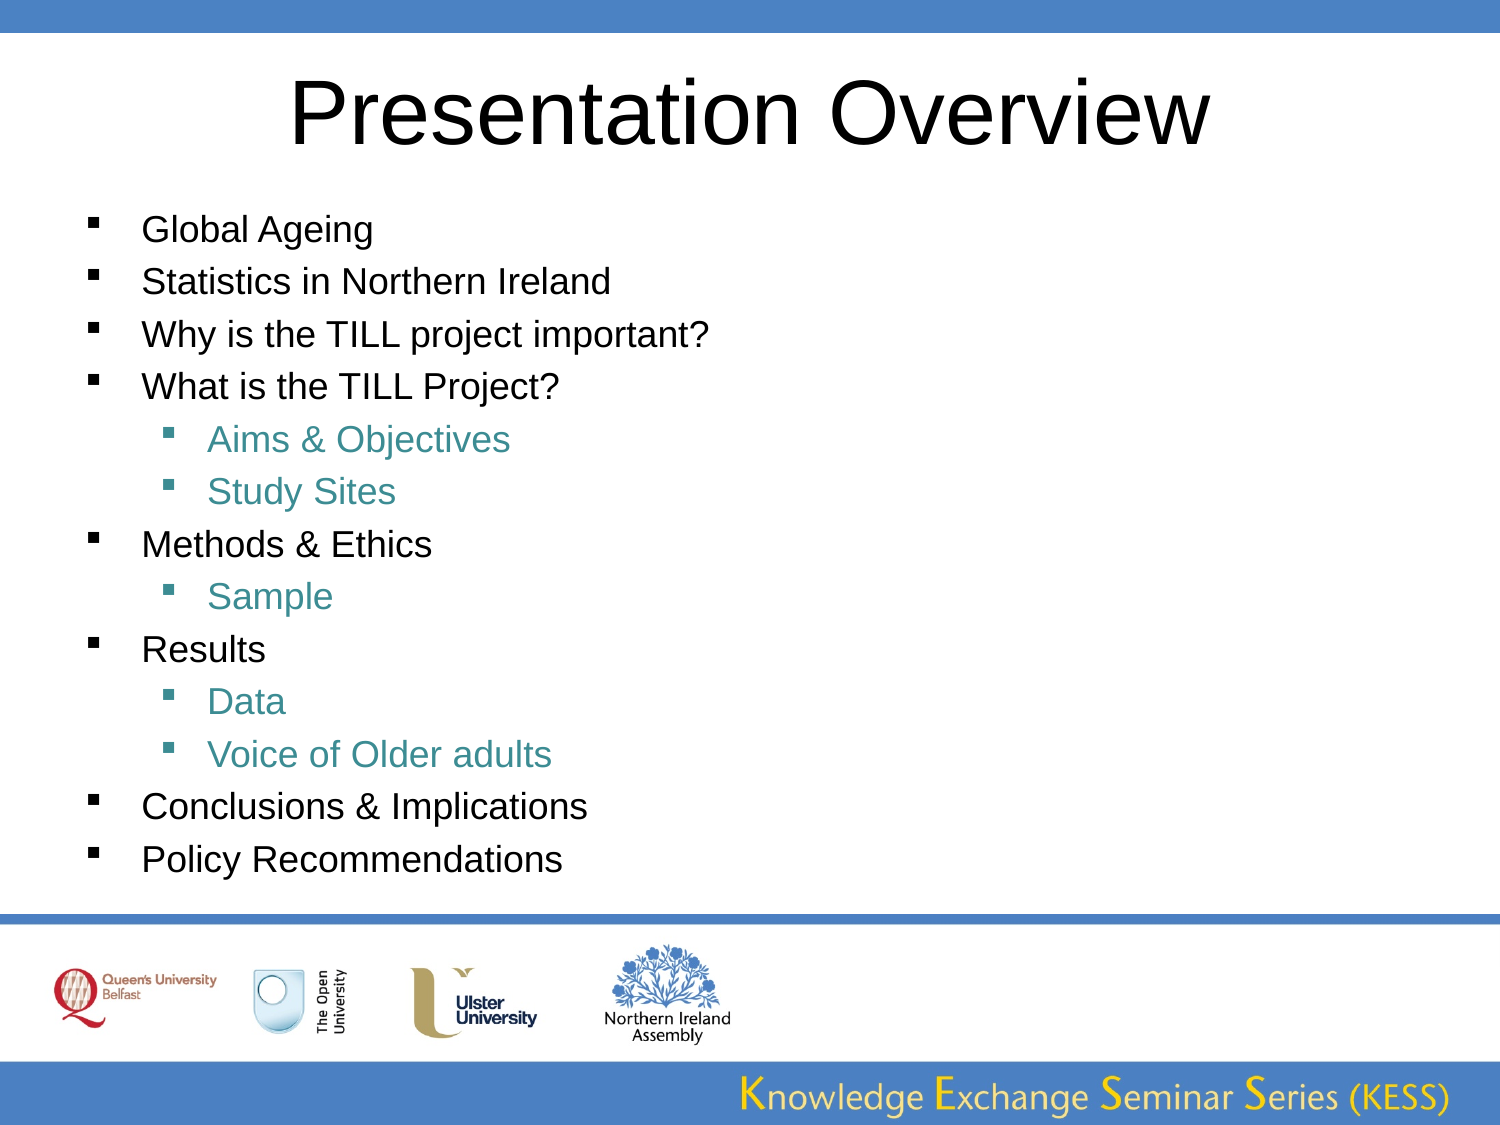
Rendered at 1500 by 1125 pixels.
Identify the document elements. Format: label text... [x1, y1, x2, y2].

picture [0, 0, 1500, 33]
picture [0, 914, 1500, 1125]
list Global Ageing Statistics in Northern Ireland Why is the TILL project important? What is the TILL Project? Aims & Objectives Study Sites Methods & Ethics Sample Results Data Voice of Older adults Conclusions & Implications Policy Recommendations [70, 197, 1421, 905]
title Presentation Overview [75, 45, 1425, 233]
